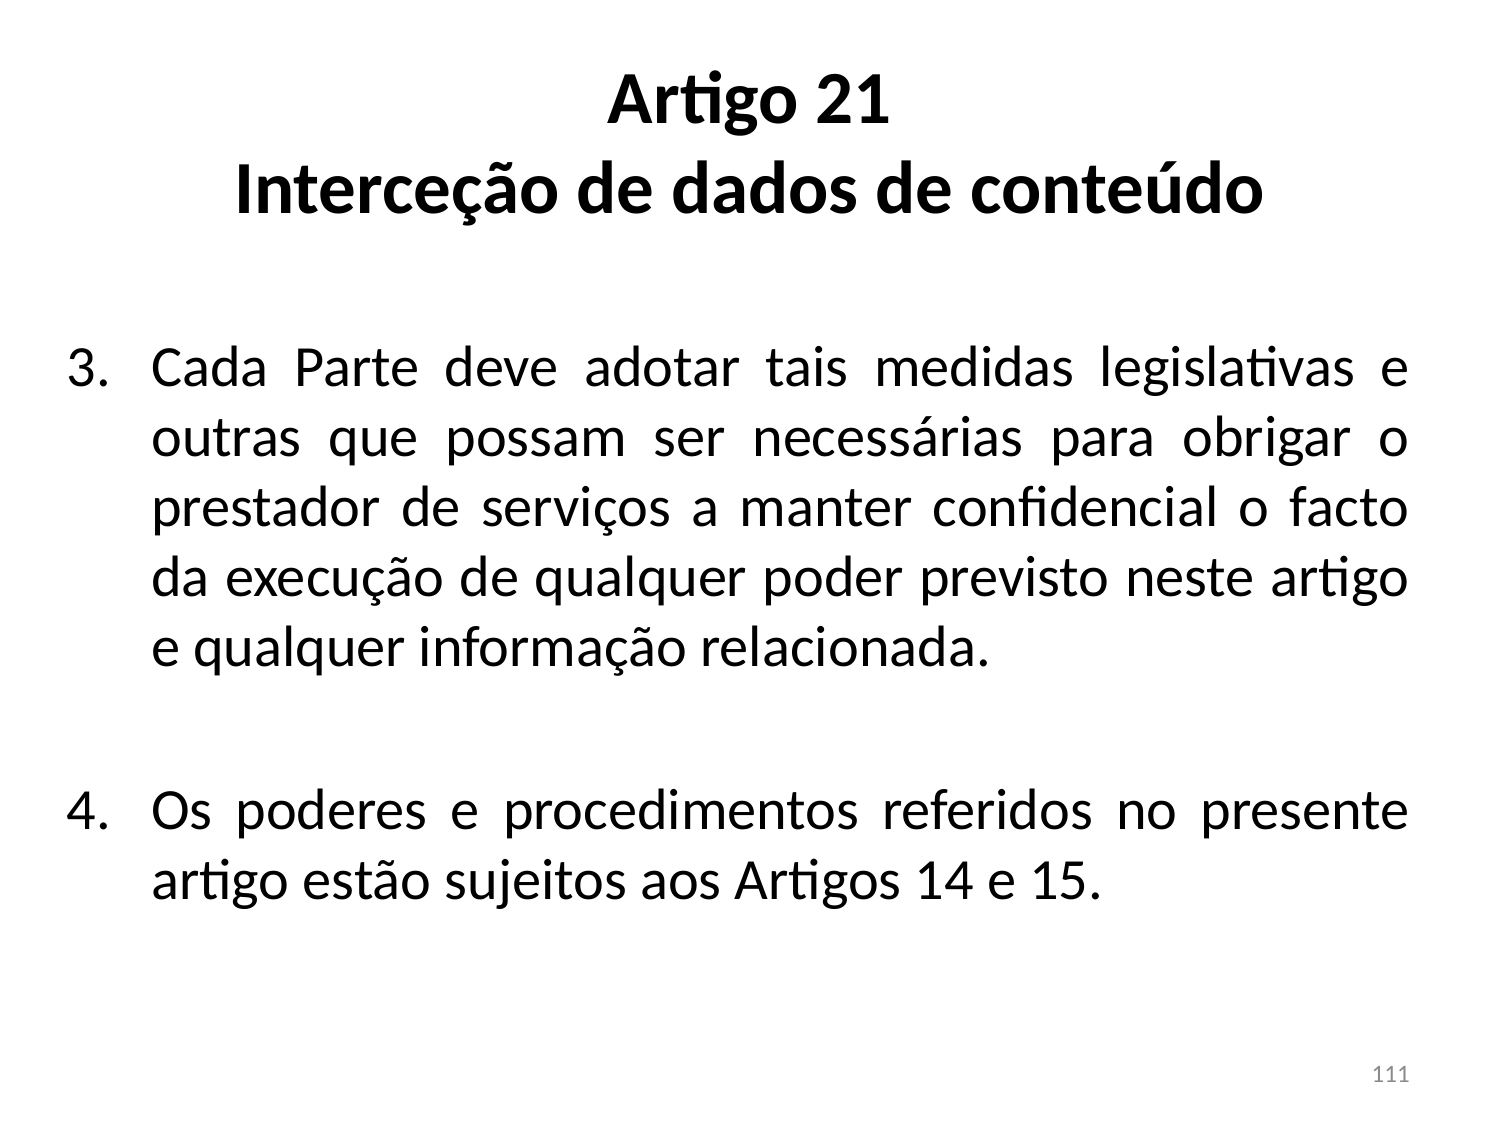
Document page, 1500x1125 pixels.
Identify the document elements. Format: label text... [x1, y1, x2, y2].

title Artigo 21 Interceção de dados de conteúdo [74, 44, 1426, 233]
slide_number 111 [1074, 1042, 1425, 1103]
list Cada Parte deve adotar tais medidas legislativas e outras que possam ser necessárias para obrigar o prestador de serviços a manter confidencial o facto da execução de qualquer poder previsto neste artigo e qualquer informação relacionada. Os poderes e procedimentos referidos no presente artigo estão sujeitos aos Artigos 14 e 15. [51, 319, 1426, 980]
